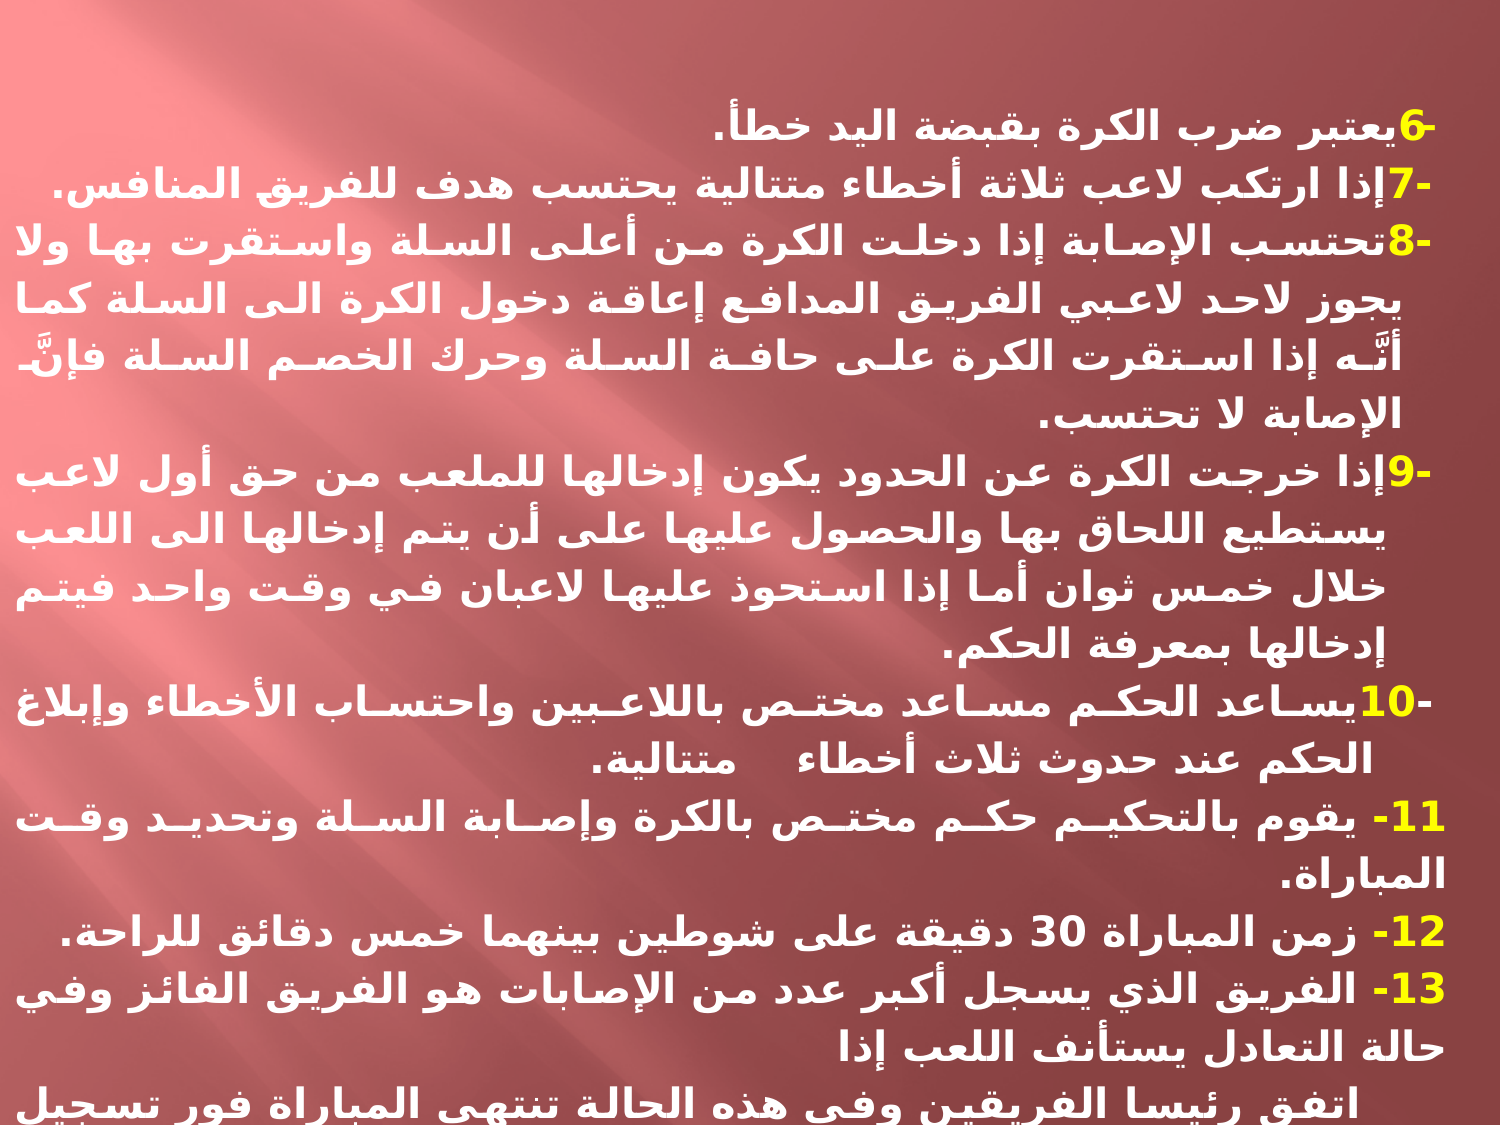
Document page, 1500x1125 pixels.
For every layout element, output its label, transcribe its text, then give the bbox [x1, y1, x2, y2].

text_box -6يعتبر ضرب الكرة بقبضة اليد خطأ. -7إذا ارتكب لاعب ثلاثة أخطاء متتالية يحتسب هدف للفريق المنافس. -8تحتسب الإصابة إذا دخلت الكرة من أعلى السلة واستقرت بها ولا يجوز لاحد لاعبي الفريق المدافع إعاقة دخول الكرة الى السلة كما أنَّه إذا استقرت الكرة على حافة السلة وحرك الخصم السلة فإنَّ الإصابة لا تحتسب. -9إذا خرجت الكرة عن الحدود يكون إدخالها للملعب من حق أول لاعب يستطيع اللحاق بها والحصول عليها على أن يتم إدخالها الى اللعب خلال خمس ثوان أما إذا استحوذ عليها لاعبان في وقت واحد فيتم إدخالها بمعرفة الحكم. -10يساعد الحكم مساعد مختص باللاعبين واحتساب الأخطاء وإبلاغ الحكم عند حدوث ثلاث أخطاء متتالية. 11- يقوم بالتحكيم حكم مختص بالكرة وإصابة السلة وتحديد وقت المباراة. 12- زمن المباراة 30 دقيقة على شوطين بينهما خمس دقائق للراحة. 13- الفريق الذي يسجل أكبر عدد من الإصابات هو الفريق الفائز وفي حالة التعادل يستأنف اللعب إذا اتفق رئيسا الفريقين وفي هذه الحالة تنتهي المباراة فور تسجيل إصابة من أحد الفريقين. [0, 84, 1463, 1125]
